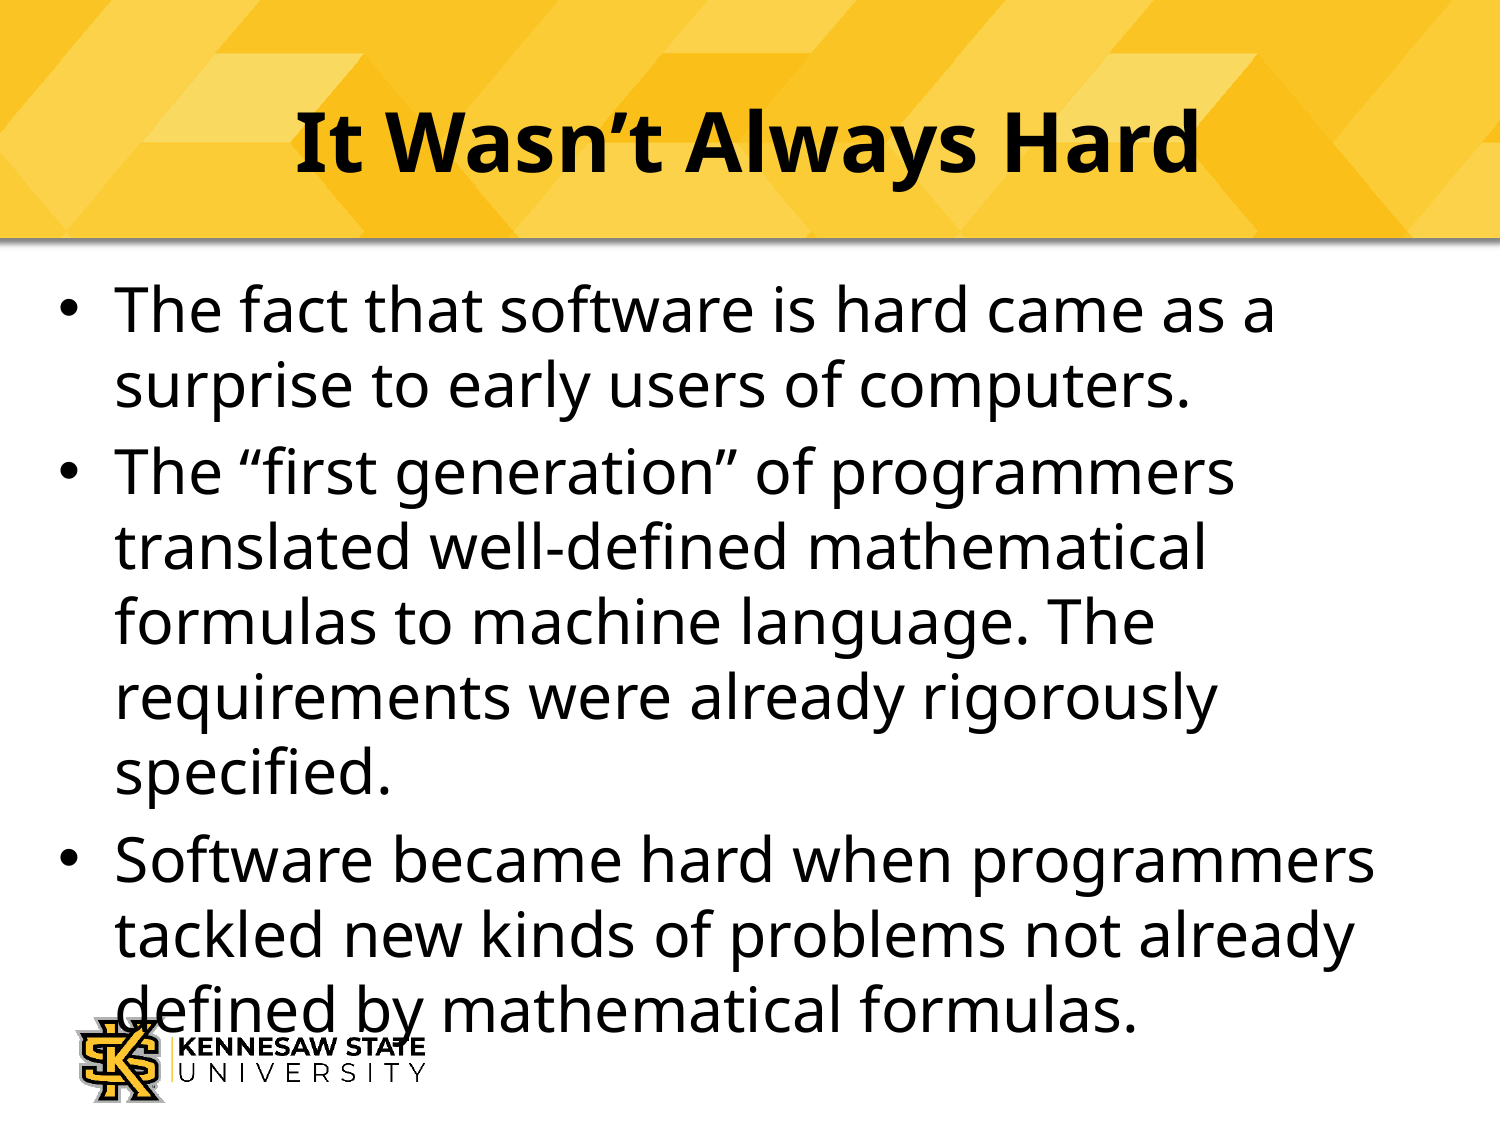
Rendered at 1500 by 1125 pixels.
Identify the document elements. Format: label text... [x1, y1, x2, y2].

picture [0, 0, 1500, 251]
picture [75, 1017, 425, 1103]
list The fact that software is hard came as a surprise to early users of computers. The “first generation” of programmers translated well-defined mathematical formulas to machine language. The requirements were already rigorously specified. Software became hard when programmers tackled new kinds of problems not already defined by mathematical formulas. [43, 262, 1457, 1005]
title It Wasn’t Always Hard [75, 45, 1425, 233]
